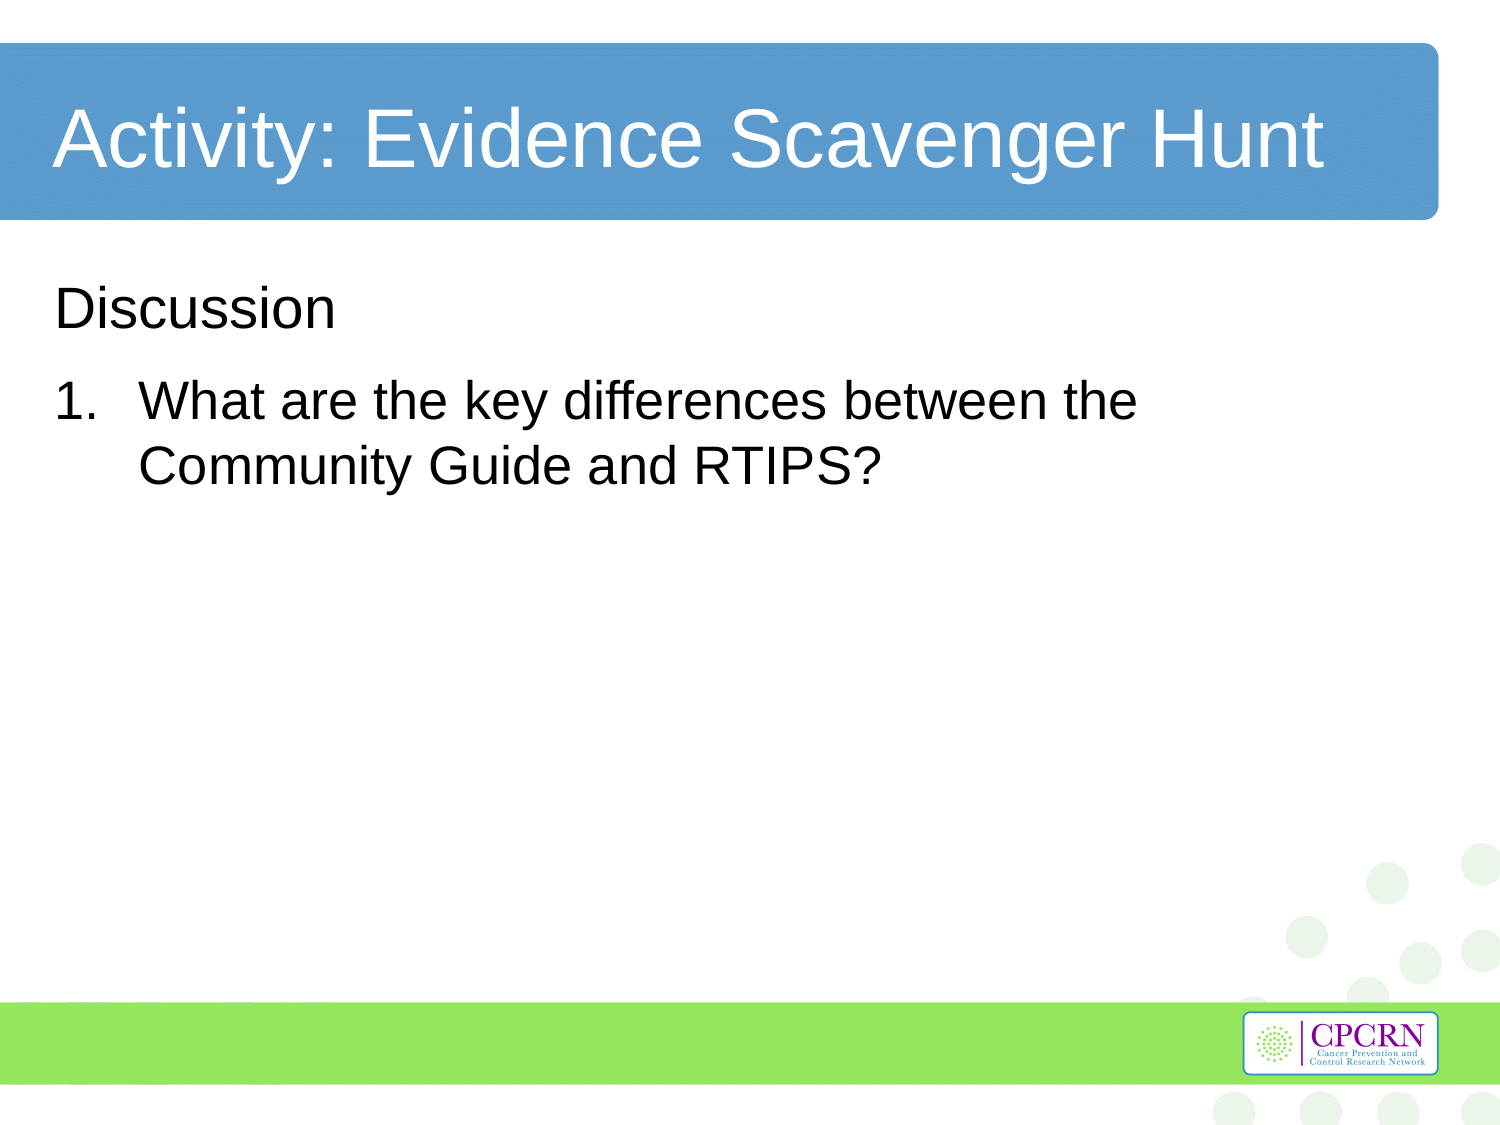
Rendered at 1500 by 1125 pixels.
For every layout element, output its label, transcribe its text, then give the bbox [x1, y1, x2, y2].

picture [0, 0, 1500, 1125]
title Activity: Evidence Scavenger Hunt [37, 40, 1463, 228]
list Discussion What are the key differences between the Community Guide and RTIPS? [39, 262, 1390, 1075]
